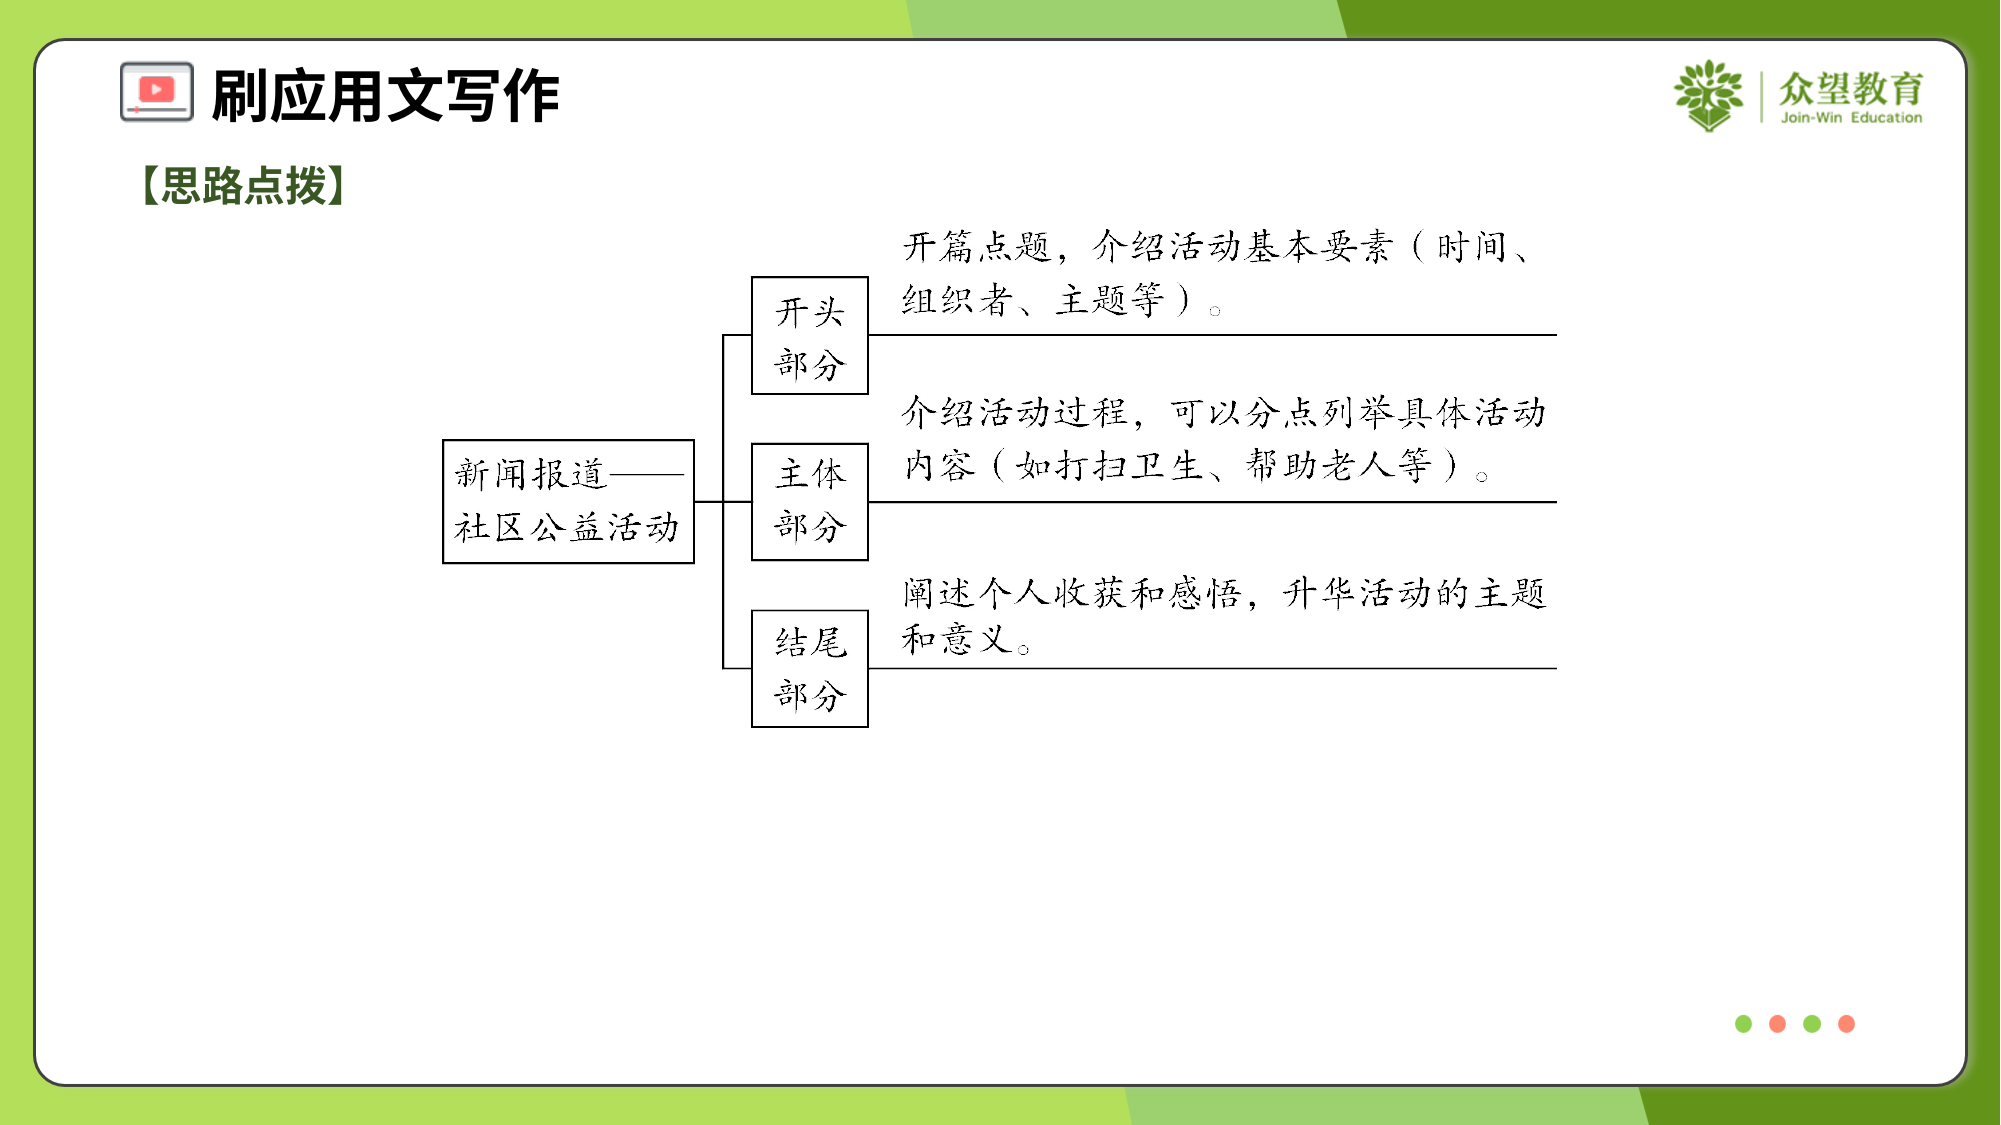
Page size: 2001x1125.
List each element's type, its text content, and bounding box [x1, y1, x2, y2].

text_box 【思路点拨】 [118, 147, 1883, 206]
picture [0, 0, 2000, 1125]
